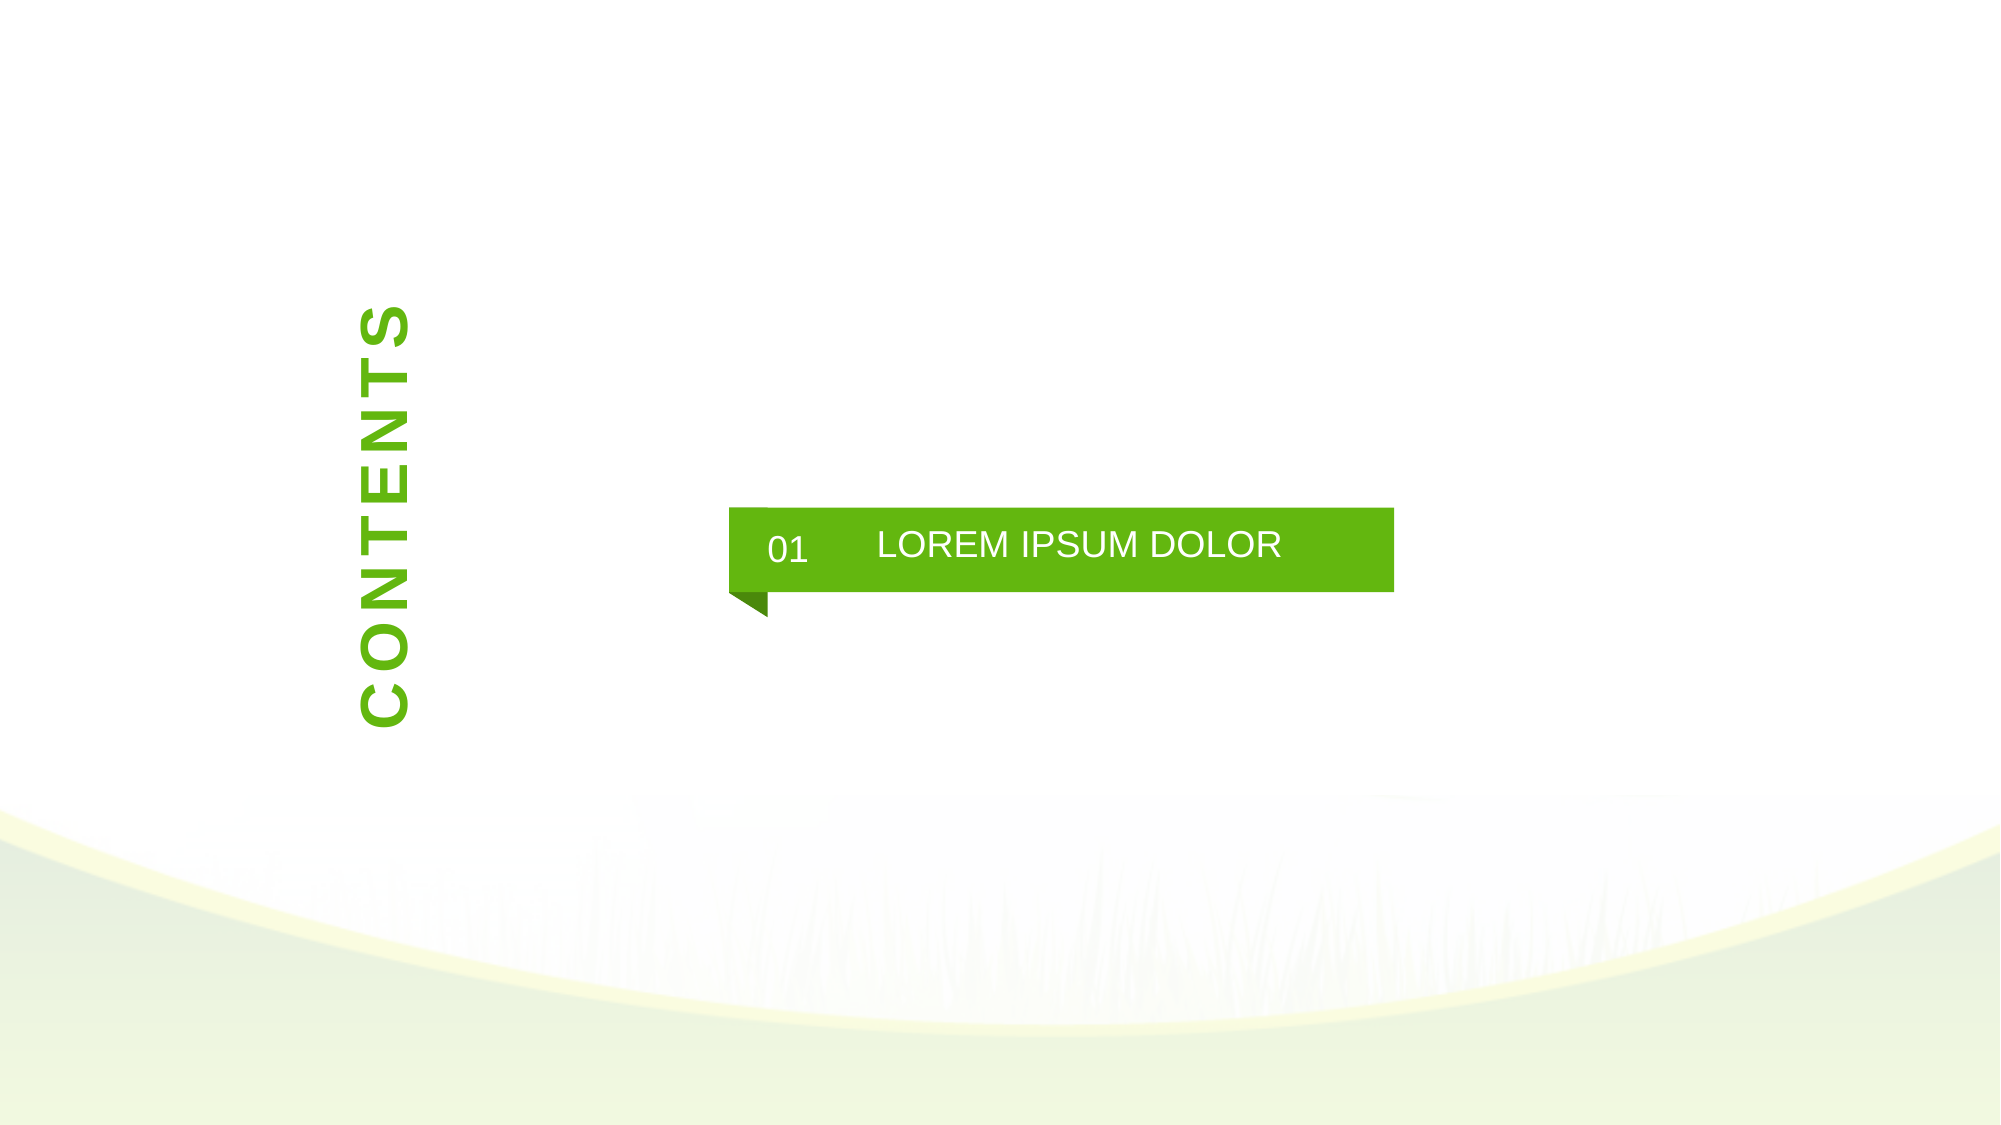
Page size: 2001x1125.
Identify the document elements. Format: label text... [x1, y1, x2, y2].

text_box LOREM IPSUM DOLOR [728, 507, 1395, 593]
text_box CONTENTS [259, 238, 422, 798]
text_box [728, 593, 769, 620]
text_box 01 [767, 519, 842, 581]
